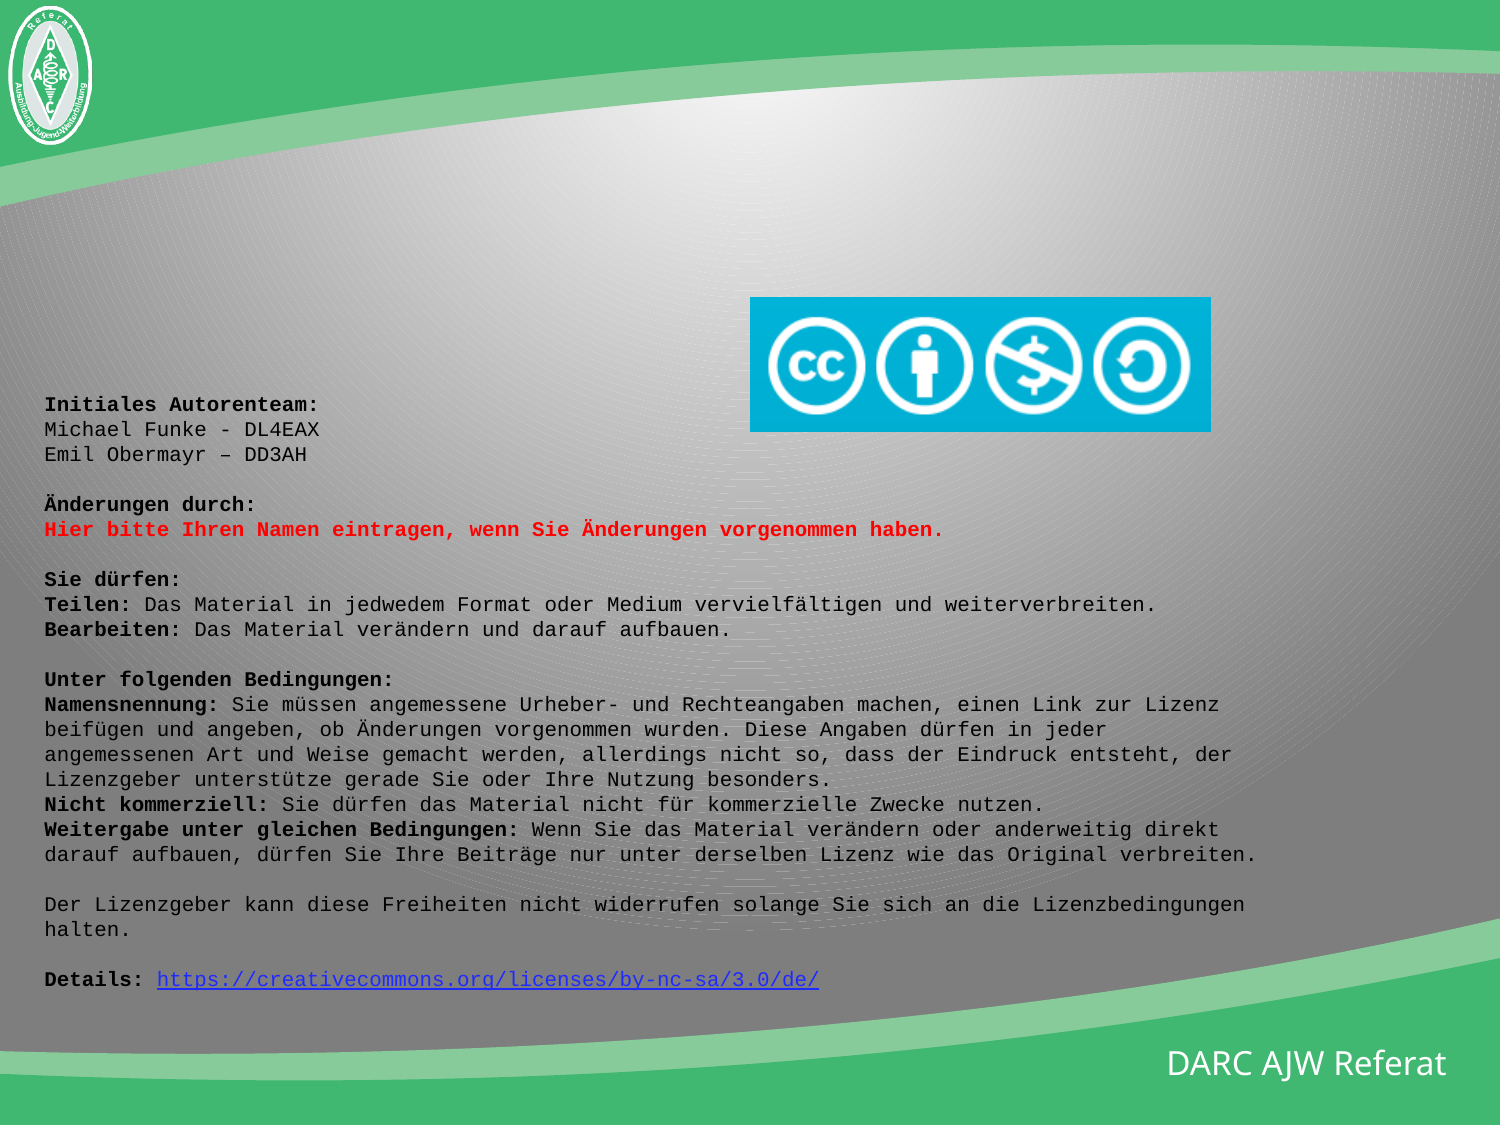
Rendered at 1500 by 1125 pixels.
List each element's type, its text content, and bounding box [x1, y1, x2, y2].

title Initiales Autorenteam: Michael Funke - DL4EAX Emil Obermayr – DD3AH Änderungen durch: Hier bitte Ihren Namen eintragen, wenn Sie Änderungen vorgenommen haben. Sie dürfen: Teilen: Das Material in jedwedem Format oder Medium vervielfältigen und weiterverbreiten. Bearbeiten: Das Material verändern und darauf aufbauen. Unter folgenden Bedingungen: Namensnennung: Sie müssen angemessene Urheber- und Rechteangaben machen, einen Link zur Lizenz beifügen und angeben, ob Änderungen vorgenommen wurden. Diese Angaben dürfen in jeder angemessenen Art und Weise gemacht werden, allerdings nicht so, dass der Eindruck entsteht, der Lizenzgeber unterstütze gerade Sie oder Ihre Nutzung besonders. Nicht kommerziell: Sie dürfen das Material nicht für kommerzielle Zwecke nutzen. Weitergabe unter gleichen Bedingungen: Wenn Sie das Material verändern oder anderweitig direkt darauf aufbauen, dürfen Sie Ihre Beiträge nur unter derselben Lizenz wie das Original verbreiten. Der Lizenzgeber kann diese Freiheiten nicht widerrufen solange Sie sich an die Lizenzbedingungen halten. Details: https://creativecommons.org/licenses/by-nc-sa/3.0/de/ [29, 219, 1282, 1024]
picture [749, 296, 1212, 432]
picture [0, 0, 101, 151]
